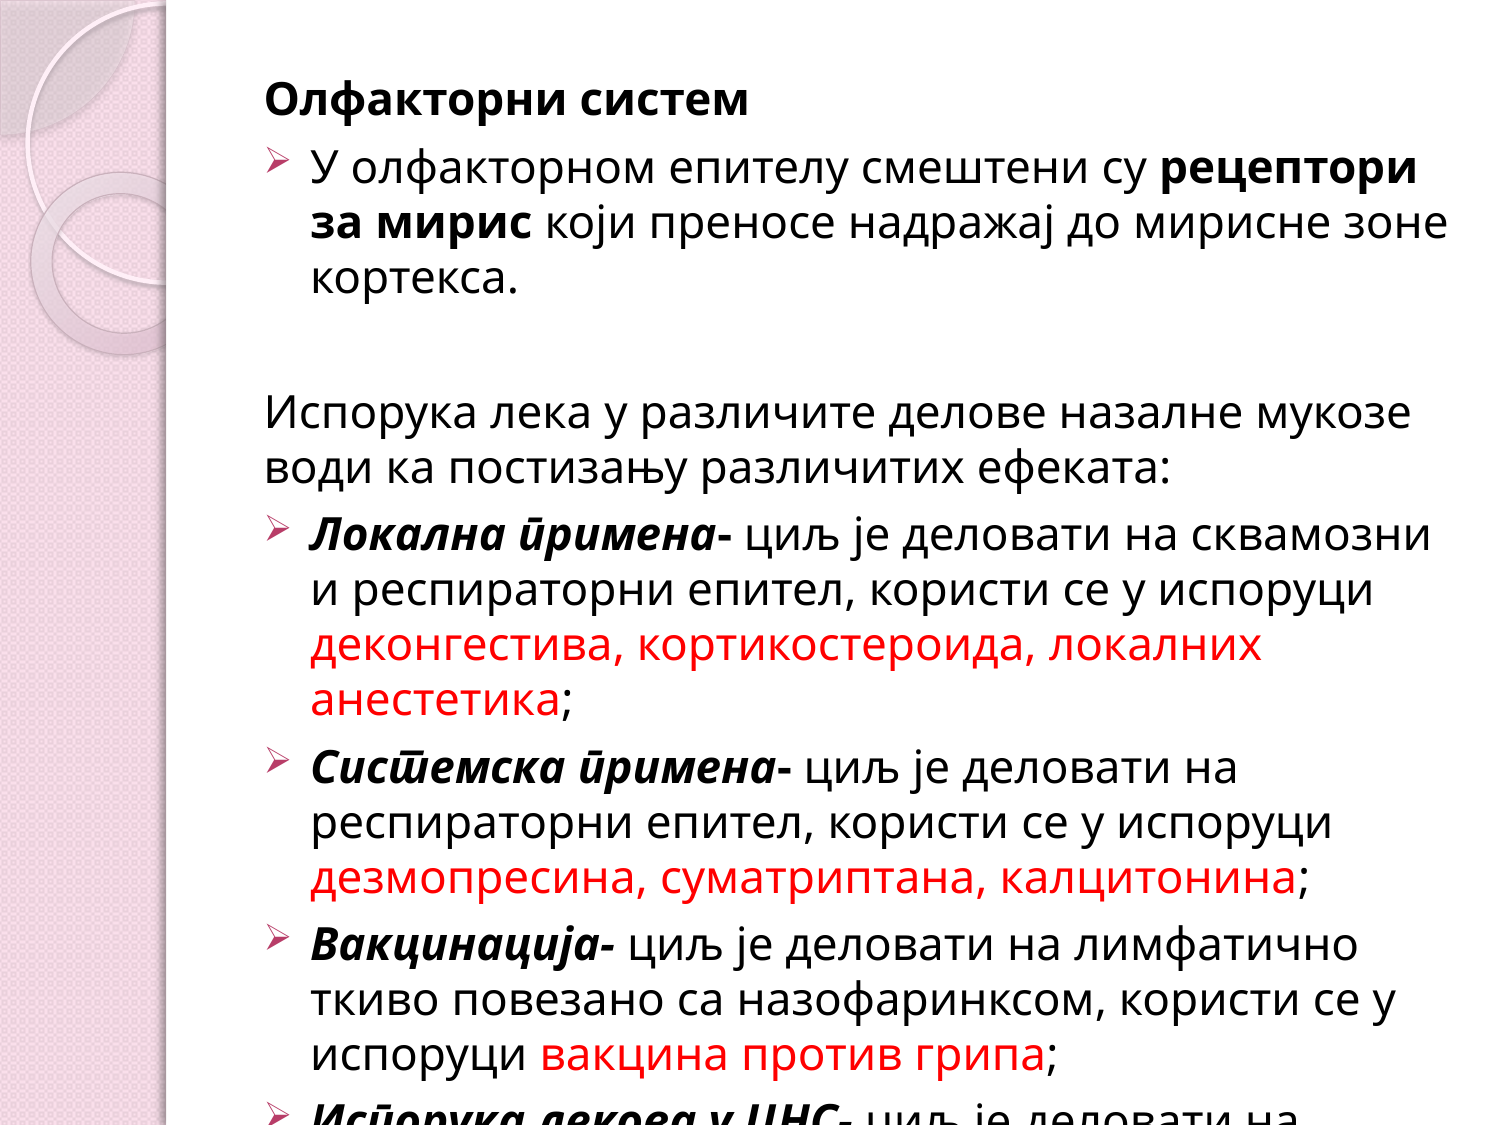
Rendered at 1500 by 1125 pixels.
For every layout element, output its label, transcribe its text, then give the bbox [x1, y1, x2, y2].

list Олфакторни систем У олфакторном епителу смештени су рецептори за мирис који преносе надражај до мирисне зоне кортекса. Испорука лека у различите делове назалне мукозе води ка постизању различитих ефеката: Локална примена- циљ је деловати на сквамозни и респираторни епител, користи се у испоруци деконгестива, кортикостероида, локалних анестетика; Системска примена- циљ је деловати на респираторни епител, користи се у испоруци дезмопресина, суматриптана, калцитонина; Вакцинација- циљ је деловати на лимфатично ткиво повезано са назофаринксом, користи се у испоруци вакцина против грипа; Испорука лекова у ЦНС- циљ је деловати на олфакторни регион; [235, 62, 1466, 1088]
